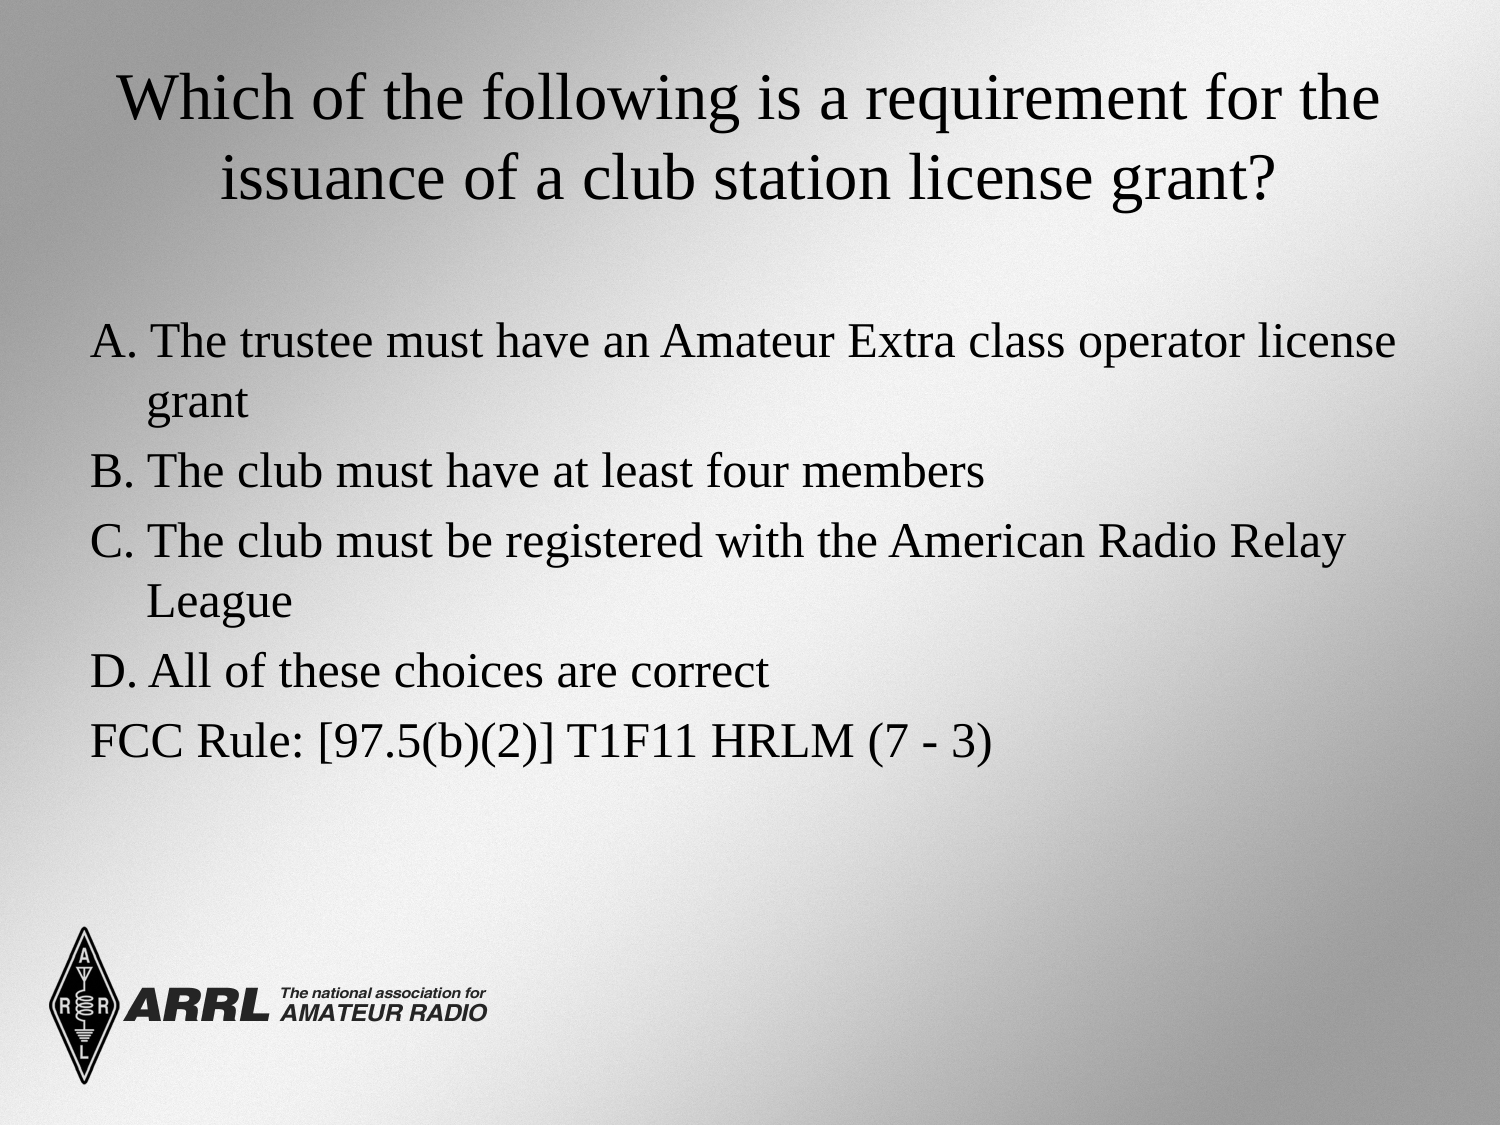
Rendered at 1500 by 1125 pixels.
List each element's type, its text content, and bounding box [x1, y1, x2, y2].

picture [0, 0, 1500, 1125]
list A. The trustee must have an Amateur Extra class operator license grant B. The club must have at least four members C. The club must be registered with the American Radio Relay League D. All of these choices are correct FCC Rule: [97.5(b)(2)] T1F11 HRLM (7 - 3) [75, 299, 1425, 1005]
title Which of the following is a requirement for the issuance of a club station license grant? [75, 45, 1425, 233]
